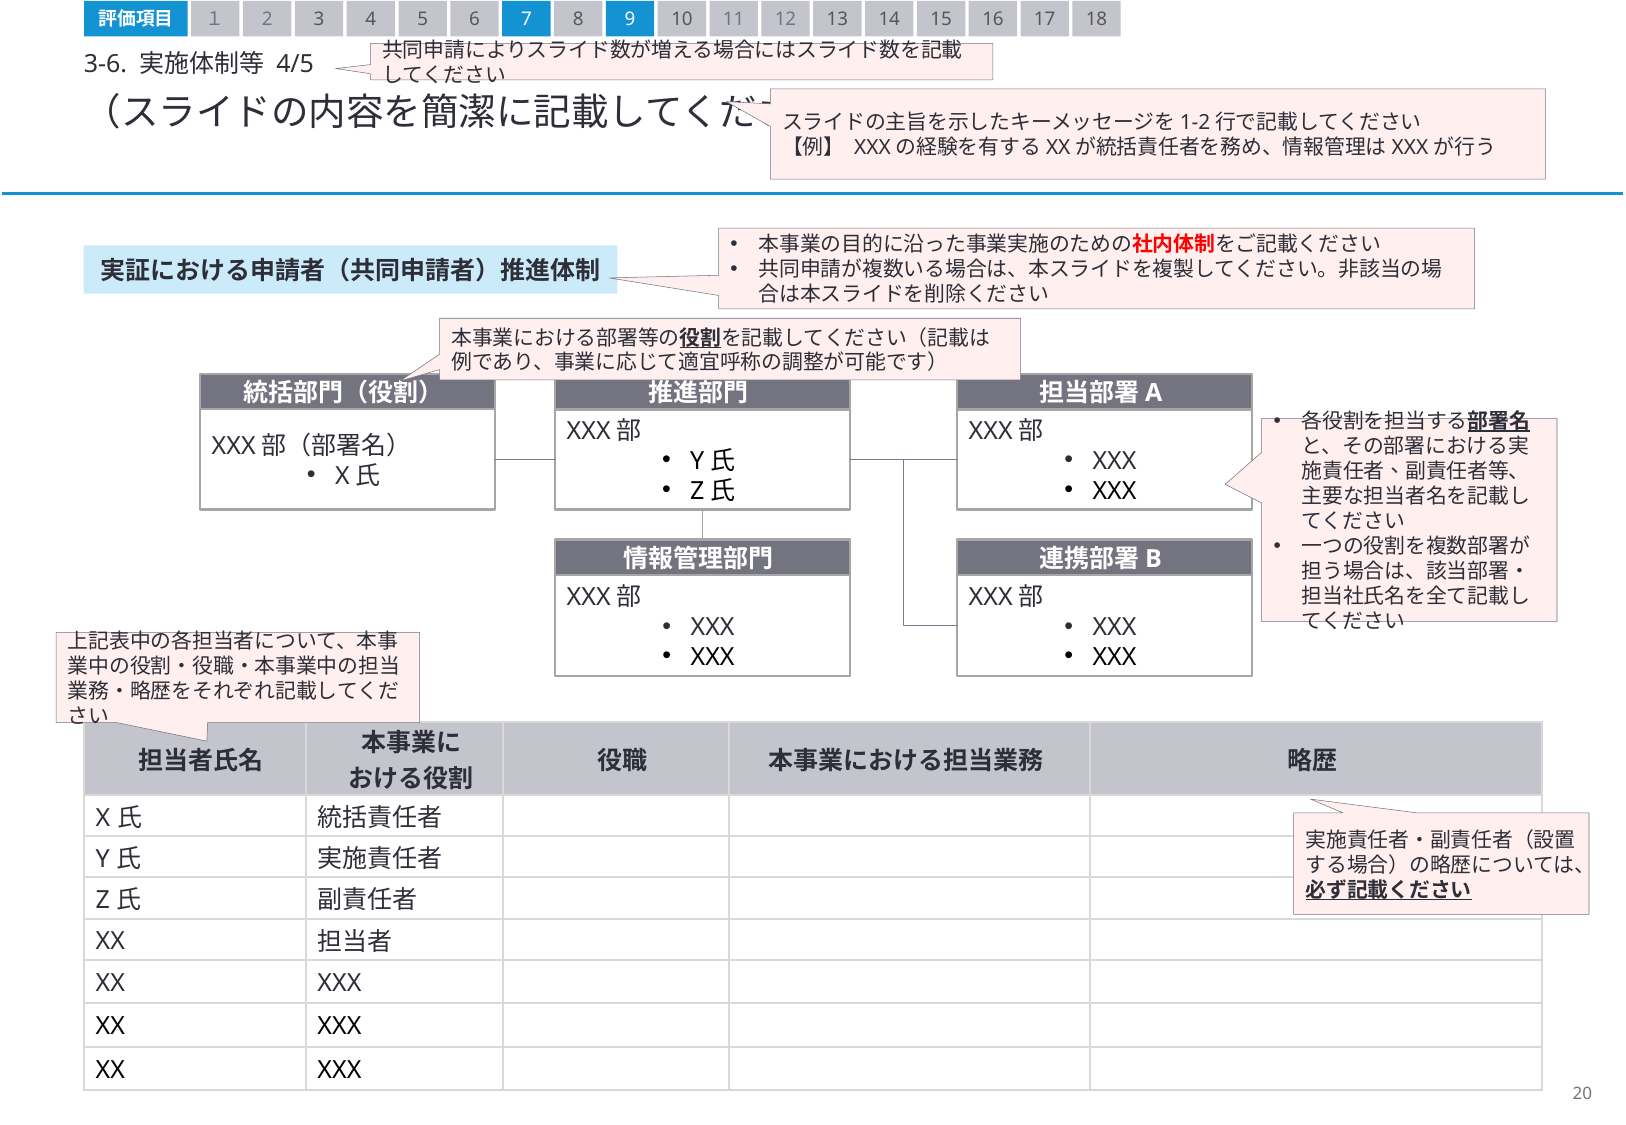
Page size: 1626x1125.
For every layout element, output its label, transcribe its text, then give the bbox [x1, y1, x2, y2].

table_header 略歴 [1091, 723, 1541, 794]
table_cell 副責任者 [307, 878, 502, 918]
text_box XXX部 XXX XXX [554, 576, 851, 676]
table_cell [730, 961, 1089, 1002]
table_cell 実施責任者 [307, 837, 502, 876]
text_box 実施責任者・副責任者（設置する場合）の略歴については、必ず記載ください [1292, 798, 1590, 916]
list 3-6. 実施体制等 4/5 [84, 40, 1543, 82]
table_cell Y氏 [85, 837, 305, 876]
table_cell X氏 [85, 796, 305, 835]
table_cell [1091, 1004, 1541, 1046]
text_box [83, 0, 1122, 37]
table_header 本事業における担当業務 [730, 723, 1089, 794]
table_header 担当者氏名 [85, 724, 305, 794]
table_cell XXX [307, 961, 502, 1002]
table_cell [730, 796, 1089, 835]
table_cell [730, 837, 1089, 876]
table_cell [504, 961, 728, 1002]
table_cell [1091, 961, 1541, 1002]
table_cell 担当者 [307, 920, 502, 959]
table_cell XXX [307, 1048, 502, 1089]
table_cell [1091, 878, 1541, 918]
table_cell XX [85, 1004, 305, 1046]
text_box 共同申請によりスライド数が増える場合にはスライド数を記載してください [334, 42, 994, 81]
table_cell [504, 837, 728, 876]
table_cell [504, 1004, 728, 1046]
table_cell [1091, 920, 1541, 959]
table_header 役職 [504, 723, 728, 794]
text_box XXX部 XXX XXX [956, 410, 1253, 510]
text_box 連携部署B [958, 539, 1253, 576]
table_cell XXX [307, 1004, 502, 1046]
table_cell XX [85, 961, 305, 1002]
table_cell XX [85, 1048, 305, 1089]
table_cell 統括責任者 [307, 796, 502, 835]
text_box 上記表中の各担当者について、本事業中の役割・役職・本事業中の担当業務・略歴をそれぞれ記載してください [55, 631, 421, 743]
table_cell [504, 878, 728, 918]
text_box 実証における申請者（共同申請者）推進体制 [83, 244, 618, 295]
table_cell [730, 1004, 1089, 1046]
table_cell [504, 796, 728, 835]
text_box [849, 460, 958, 626]
table_cell [730, 878, 1089, 918]
table_cell [504, 1048, 728, 1089]
table_cell [1091, 1048, 1541, 1089]
table_cell [730, 920, 1089, 959]
list （スライドの内容を簡潔に記載してください） [84, 83, 1543, 183]
text_box 情報管理部門 [554, 539, 849, 576]
table_cell [730, 1048, 1089, 1089]
table_cell XX [85, 920, 305, 959]
table_cell Z氏 [85, 878, 305, 918]
text_box 推進部門 [554, 381, 851, 410]
table_cell [1091, 837, 1292, 876]
text_box スライドの主旨を示したキーメッセージを1-2行で記載してください 【例】 XXXの経験を有するXXが統括責任者を務め、情報管理はXXXが行う [725, 87, 1547, 180]
table_cell [1091, 796, 1541, 835]
text_box 本事業における部署等の役割を記載してください（記載は例であり、事業に応じて適宜呼称の調整が可能です） [399, 317, 1022, 382]
text_box 担当部署A [956, 373, 1253, 410]
text_box 統括部門（役割） [199, 373, 496, 408]
text_box XXX部 Y氏 Z氏 [554, 410, 851, 510]
text_box 各役割を担当する部署名と、その部署における実施責任者、副責任者等、主要な担当者名を記載してください 一つの役割を複数部署が担う場合は、該当部署・担当社氏名を全て記載してください [1224, 417, 1558, 623]
text_box 本事業の目的に沿った事業実施のための社内体制をご記載ください 共同申請が複数いる場合は、本スライドを複製してください。非該当の場合は本スライドを削除ください [608, 227, 1476, 310]
table_header 本事業に おける役割 [307, 723, 502, 794]
text_box XXX部（部署名） X氏 [199, 408, 496, 510]
table_cell [504, 920, 728, 959]
text_box XXX部 XXX XXX [956, 576, 1253, 676]
